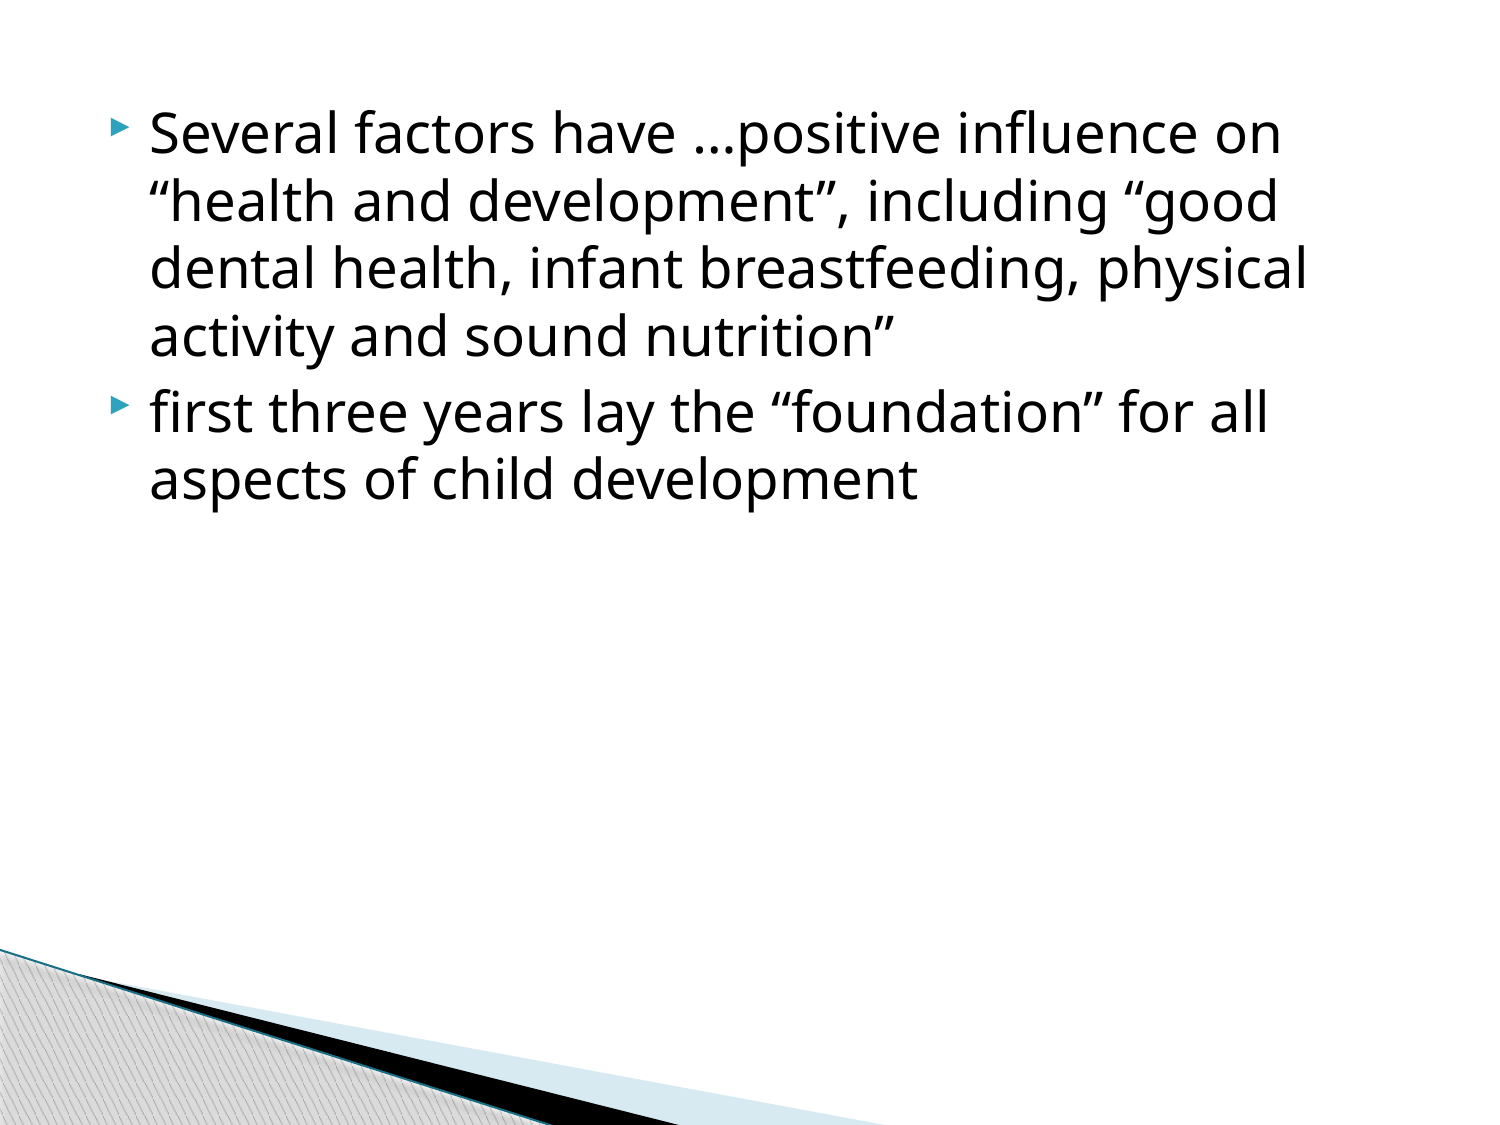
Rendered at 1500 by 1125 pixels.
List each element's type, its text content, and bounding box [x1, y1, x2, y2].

list Several factors have …positive influence on “health and development”, including “good dental health, infant breastfeeding, physical activity and sound nutrition” first three years lay the “foundation” for all aspects of child development [75, 90, 1425, 986]
